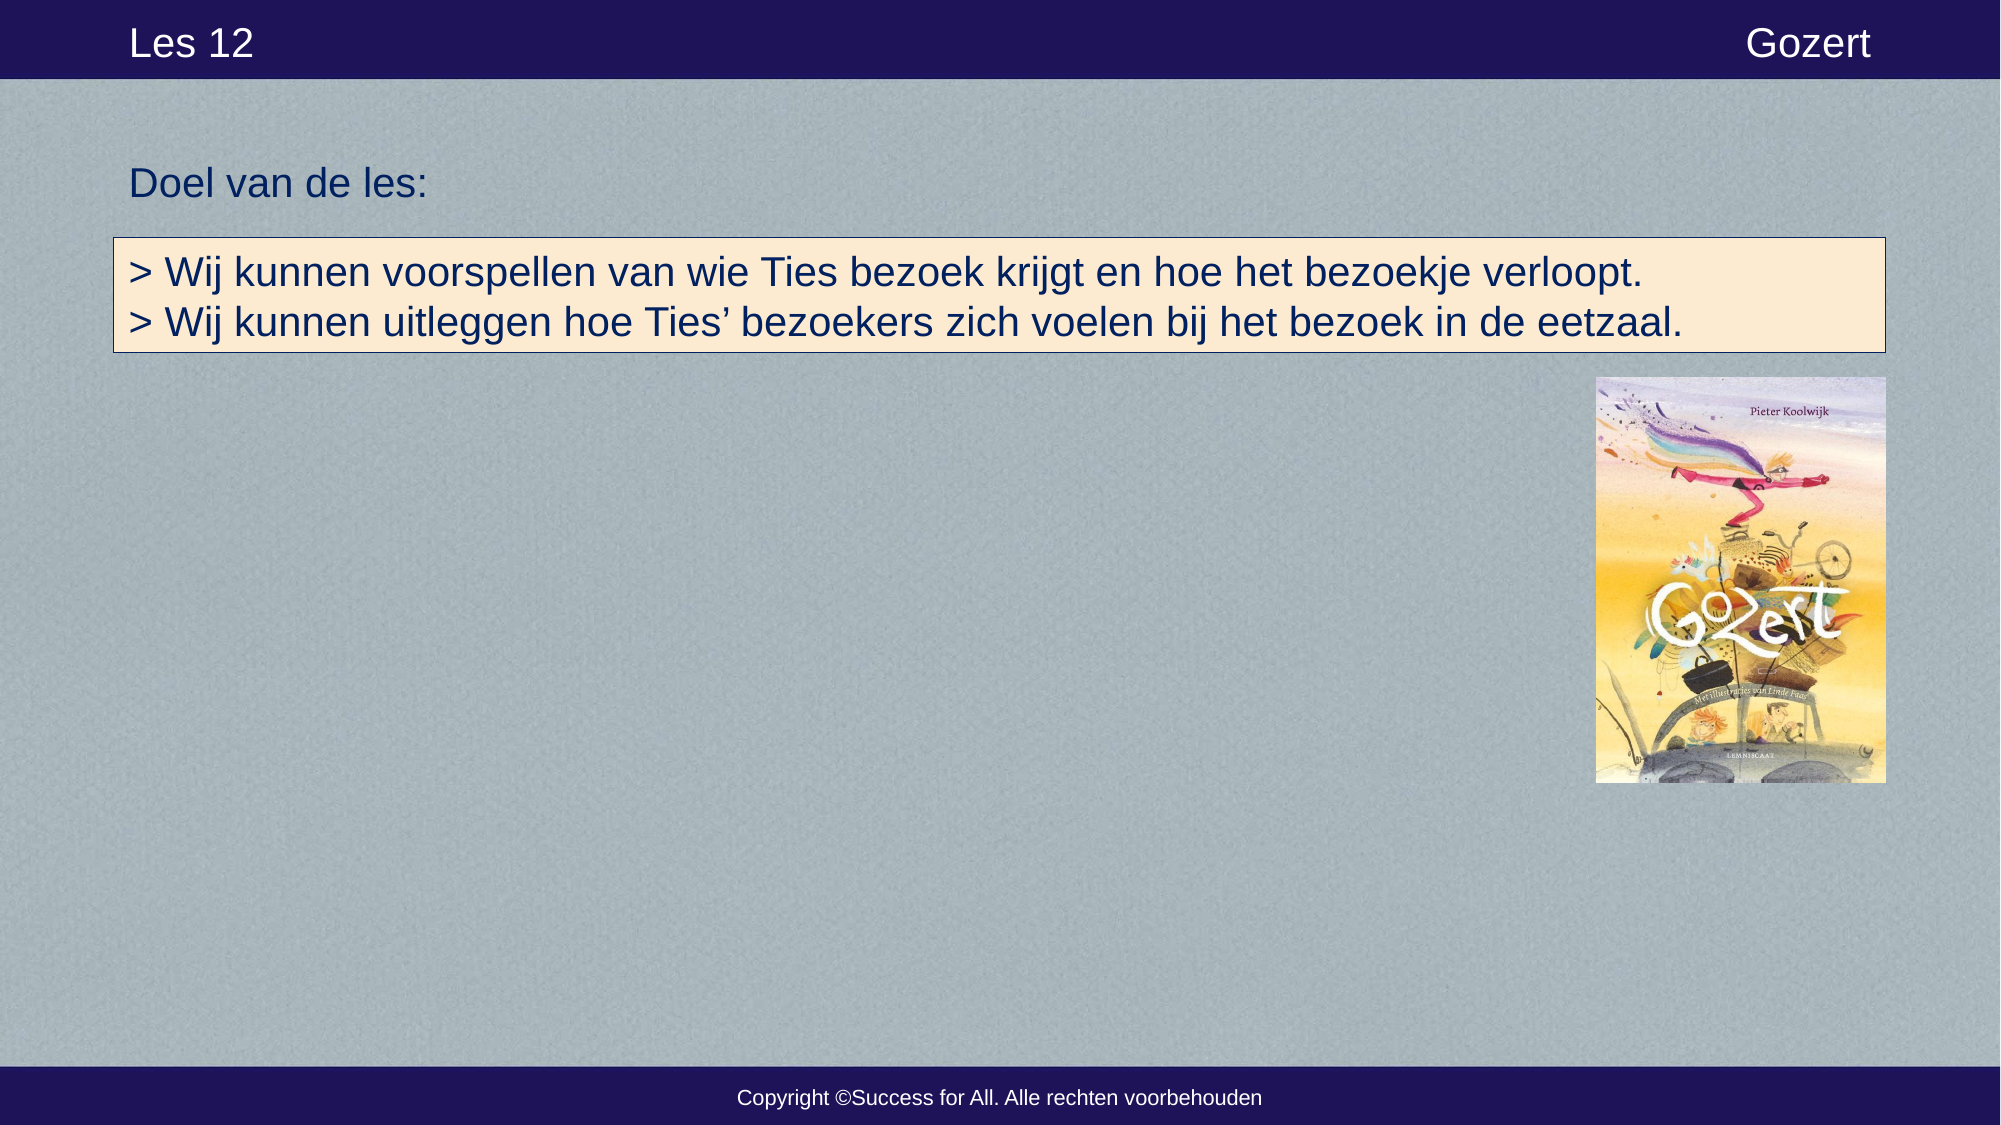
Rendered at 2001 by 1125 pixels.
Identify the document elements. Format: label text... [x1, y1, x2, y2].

text_box Doel van de les: [113, 148, 1635, 214]
text_box > Wij kunnen voorspellen van wie Ties bezoek krijgt en hoe het bezoekje verloopt. > Wij kunnen uitleggen hoe Ties’ bezoekers zich voelen bij het bezoek in de eetzaal. [113, 237, 1886, 353]
picture [0, 0, 2001, 1125]
text_box Gozert [999, 8, 1886, 73]
text_box Les 12 [114, 8, 354, 73]
text_box Copyright ©Success for All. Alle rechten voorbehouden [0, 1076, 2000, 1125]
